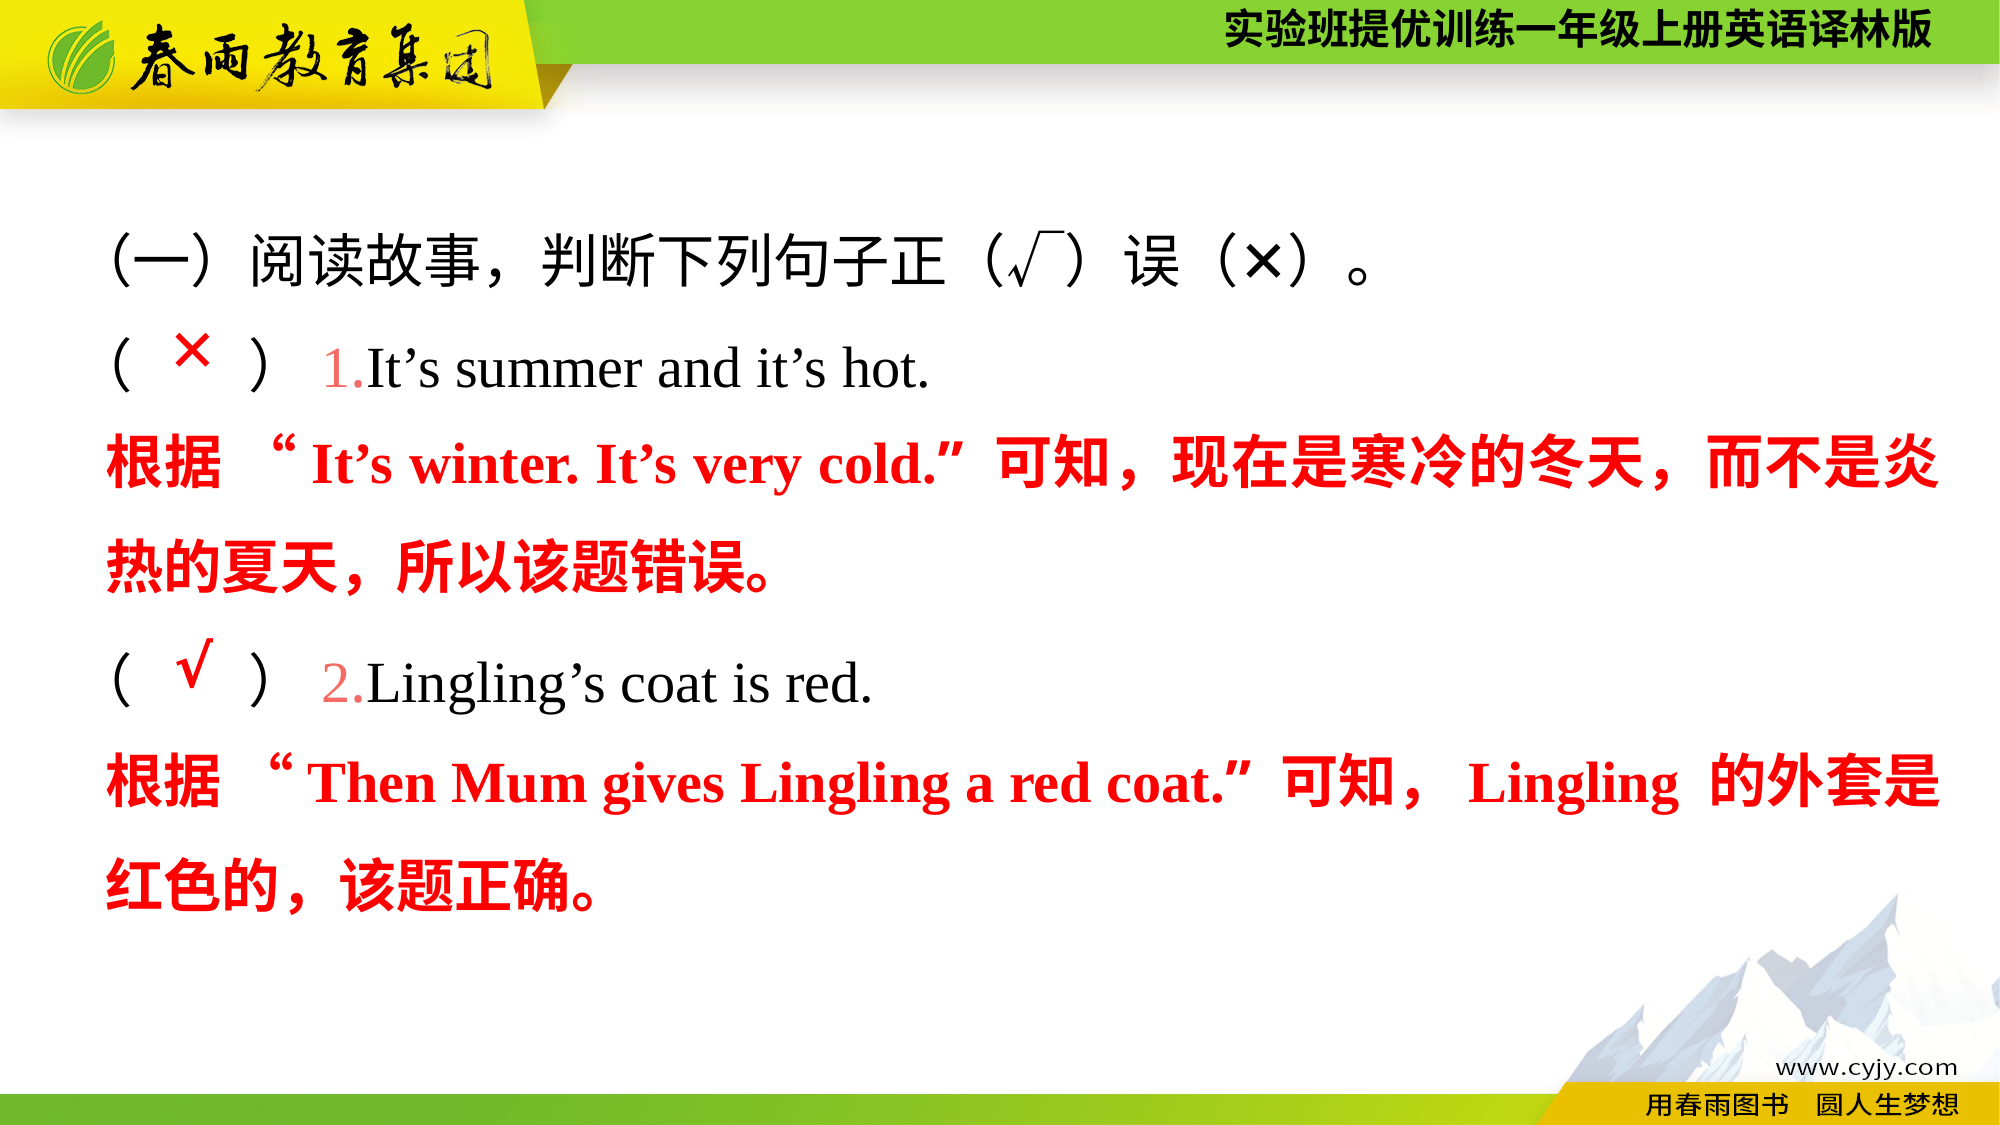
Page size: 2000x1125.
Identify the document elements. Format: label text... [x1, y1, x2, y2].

text_box 根据 “Then Mum gives Lingling a red coat.” 可知，Lingling 的外套是红色的，该题正确。 [90, 701, 1957, 927]
text_box 根据 “It’s winter. It’s very cold.” 可知，现在是寒冷的冬天，而不是炎热的夏天，所以该题错误。 [90, 382, 1957, 608]
text_box √ [159, 621, 229, 707]
text_box ✕ [153, 305, 232, 391]
list （一）阅读故事，判断下列句子正（√）误（✕）。 （ ）1.It’s summer and it’s hot. （ ）2.Lingling’s coat is red. [59, 181, 1944, 727]
picture [0, 0, 2000, 1125]
